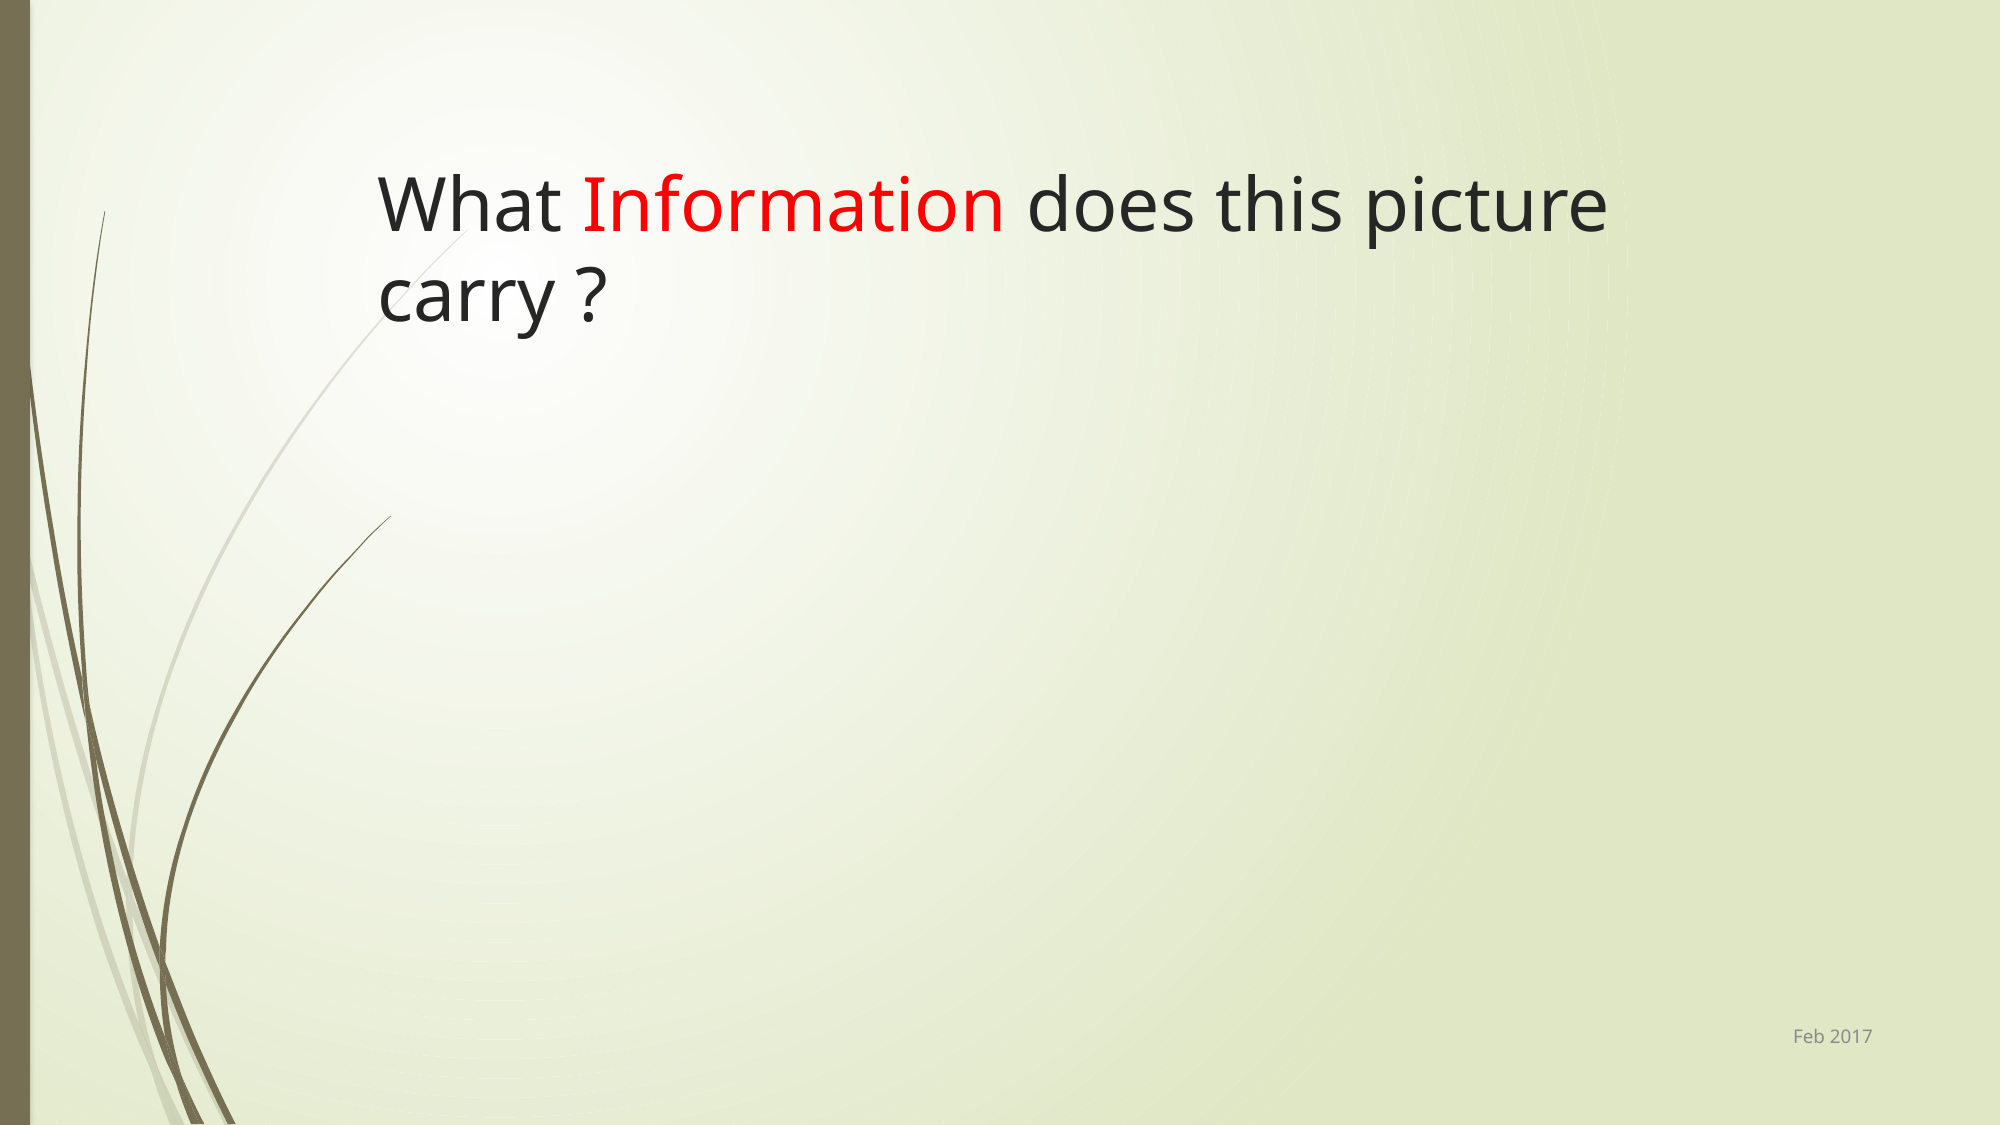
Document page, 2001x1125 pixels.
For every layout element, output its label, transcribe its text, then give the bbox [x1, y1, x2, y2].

title What Information does this picture carry ? [363, 64, 1638, 525]
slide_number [1699, 1005, 1888, 1067]
